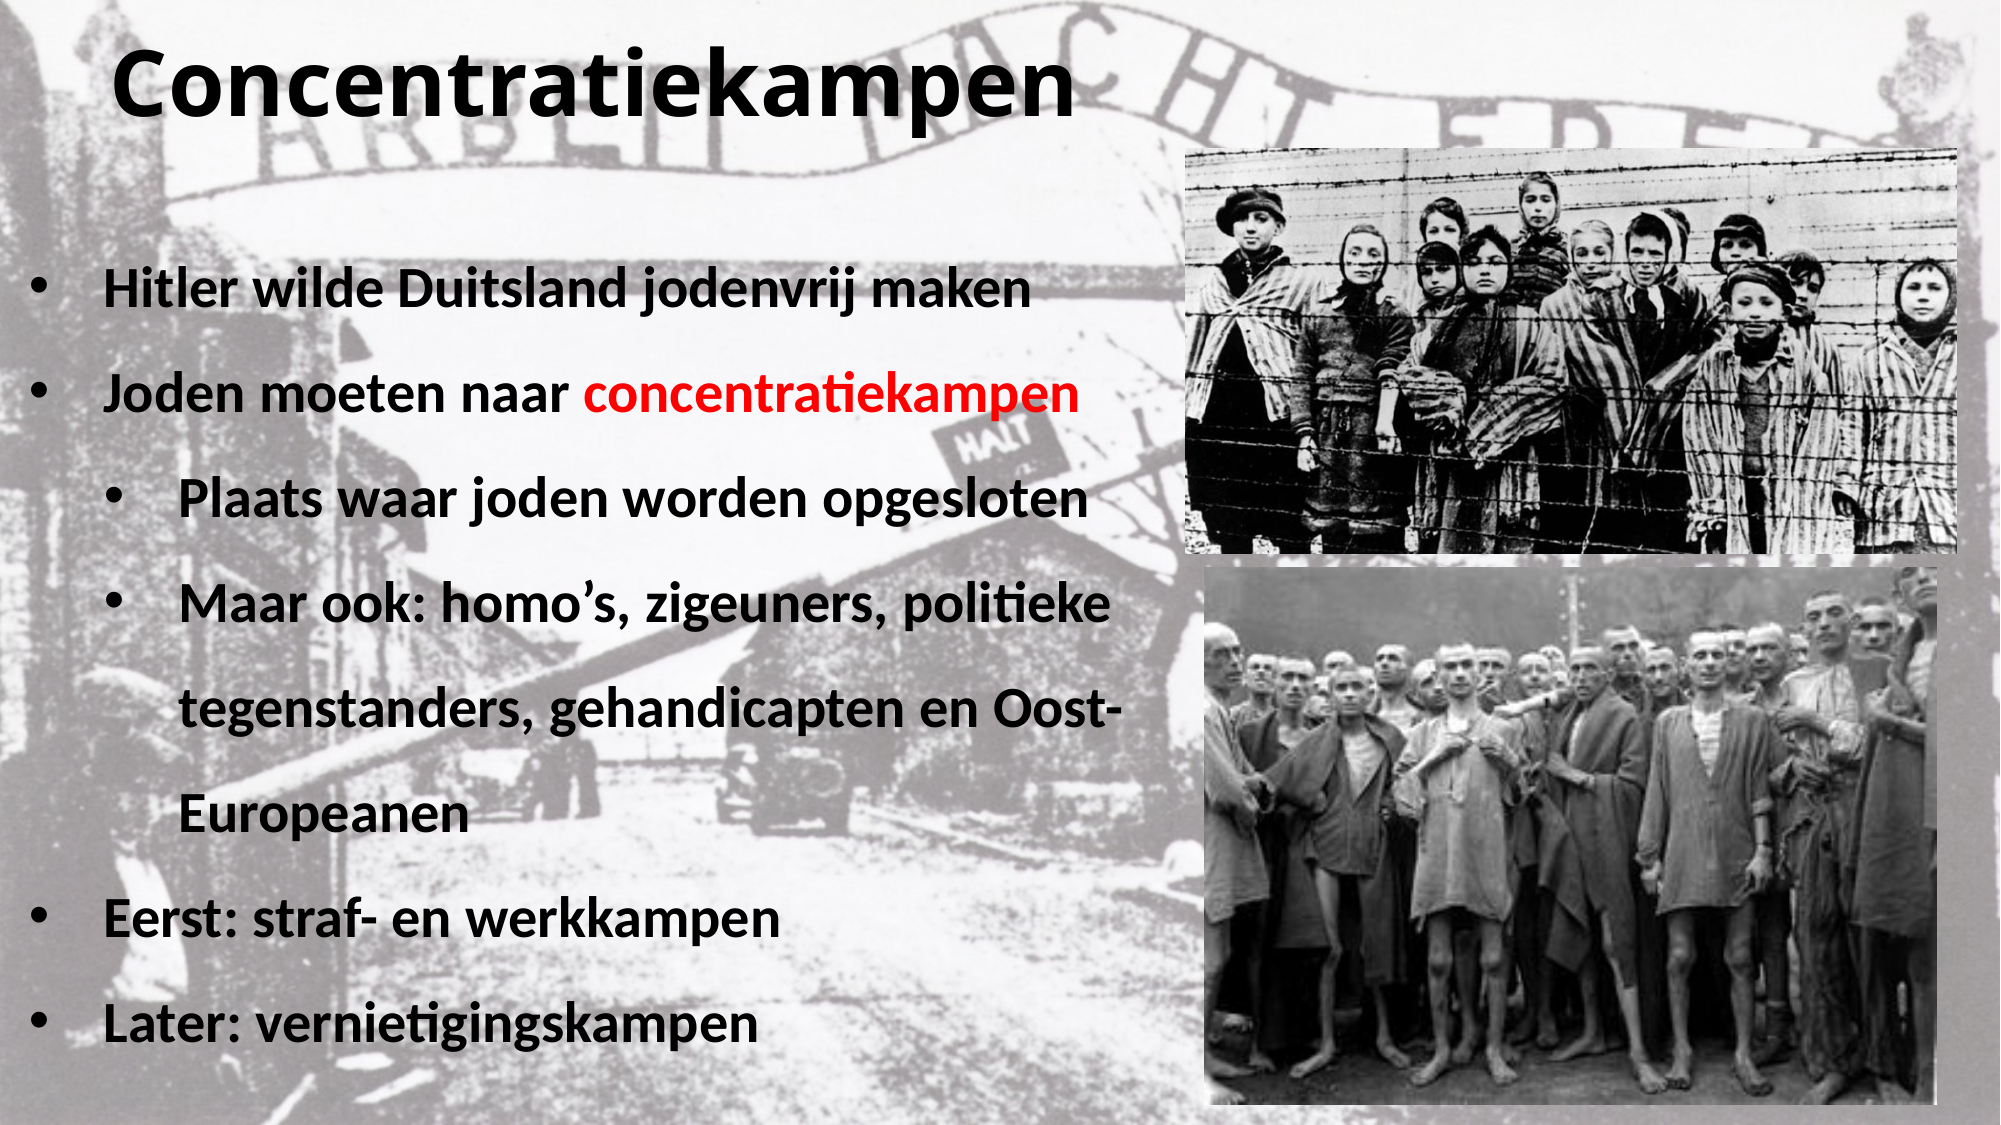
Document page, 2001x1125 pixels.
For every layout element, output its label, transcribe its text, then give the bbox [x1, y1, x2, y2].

picture [1204, 567, 1937, 1105]
picture [1185, 148, 1957, 554]
text_box Hitler wilde Duitsland jodenvrij maken Joden moeten naar concentratiekampen Plaats waar joden worden opgesloten Maar ook: homo’s, zigeuners, politieke tegenstanders, gehandicapten en Oost-Europeanen Eerst: straf- en werkkampen Later: vernietigingskampen [14, 207, 1190, 1062]
title Concentratiekampen [94, 25, 1743, 149]
